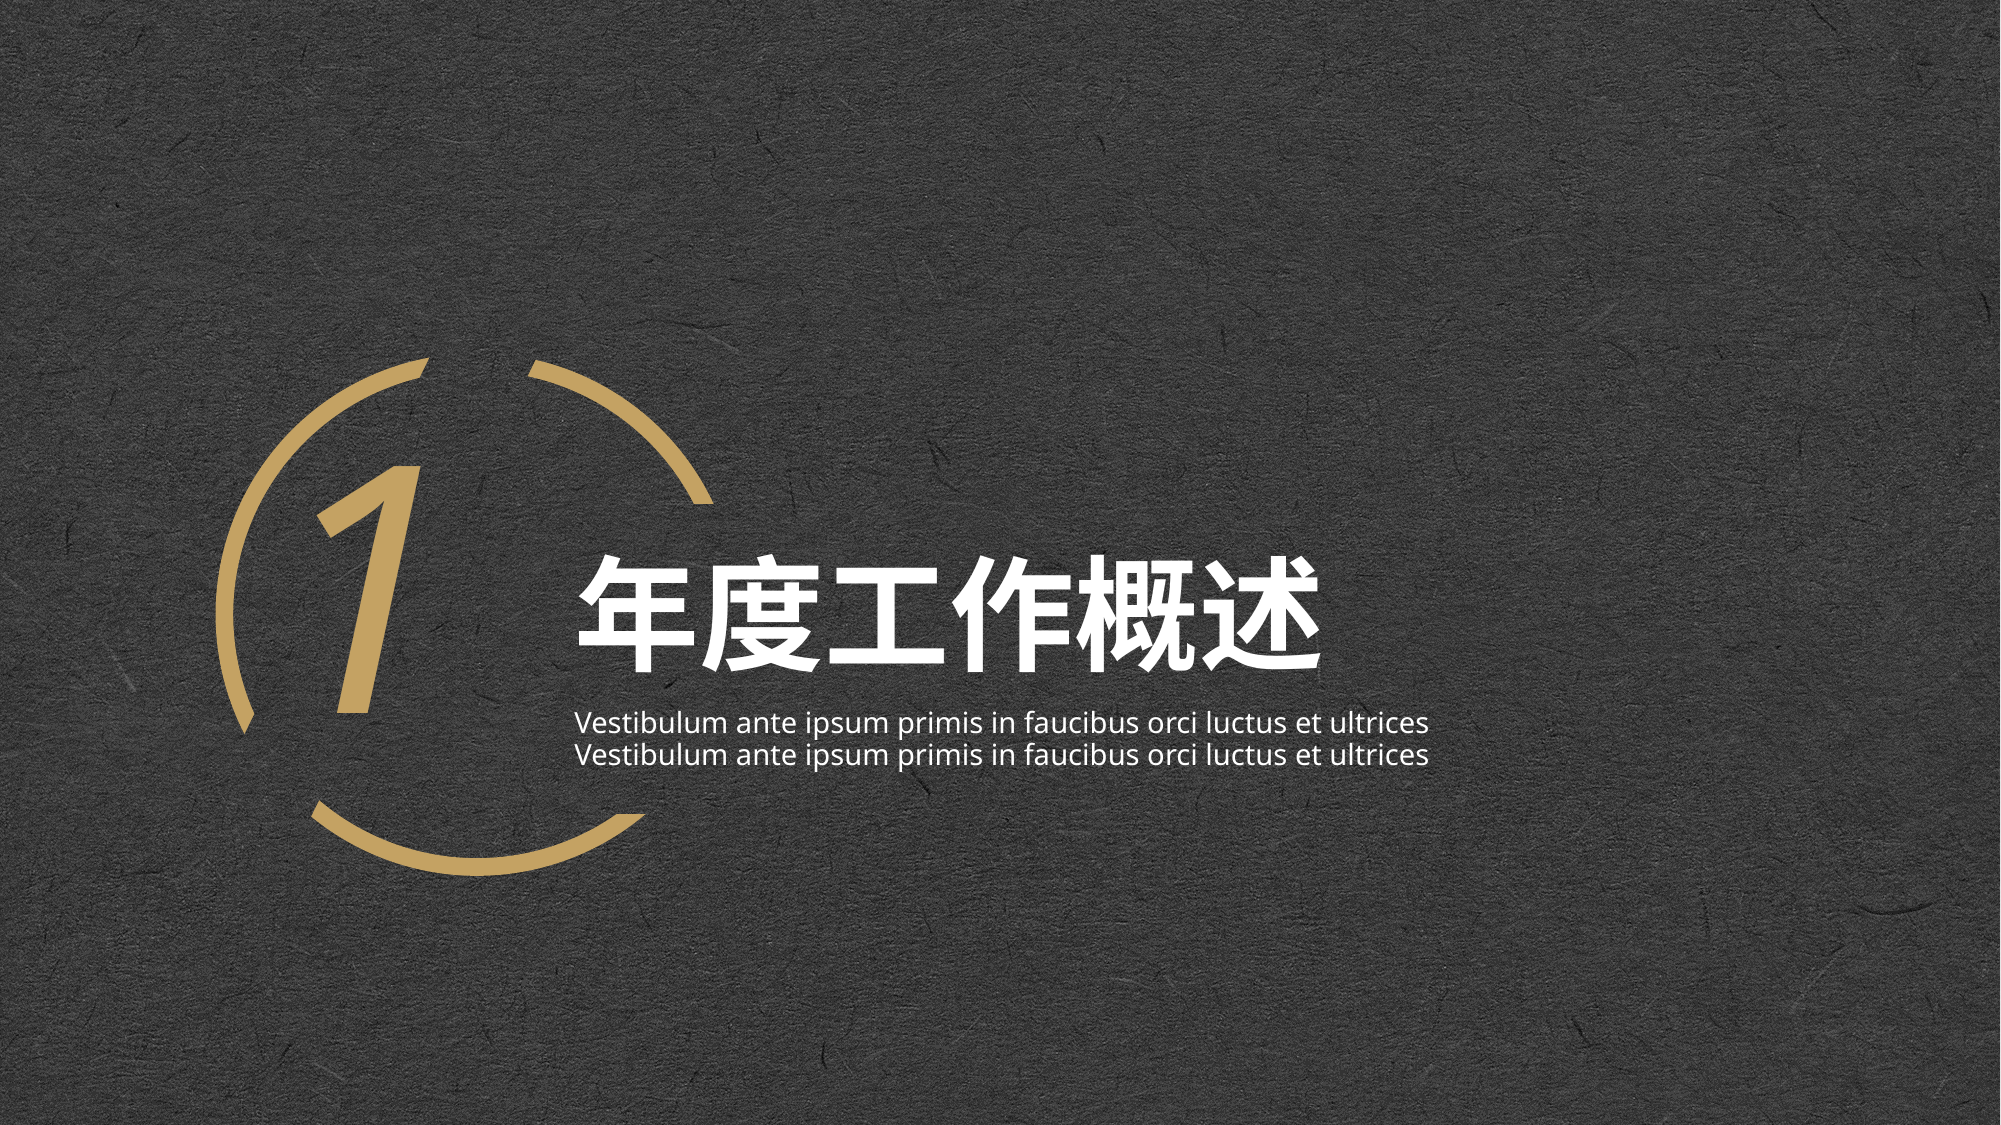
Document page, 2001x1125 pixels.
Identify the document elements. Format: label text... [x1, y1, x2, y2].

title 年度工作概述 [559, 228, 1862, 697]
list 1 [132, 371, 593, 833]
list Vestibulum ante ipsum primis in faucibus orci luctus et ultrices Vestibulum ante ipsum primis in faucibus orci luctus et ultrices [559, 700, 1471, 947]
picture [0, 0, 2001, 1125]
